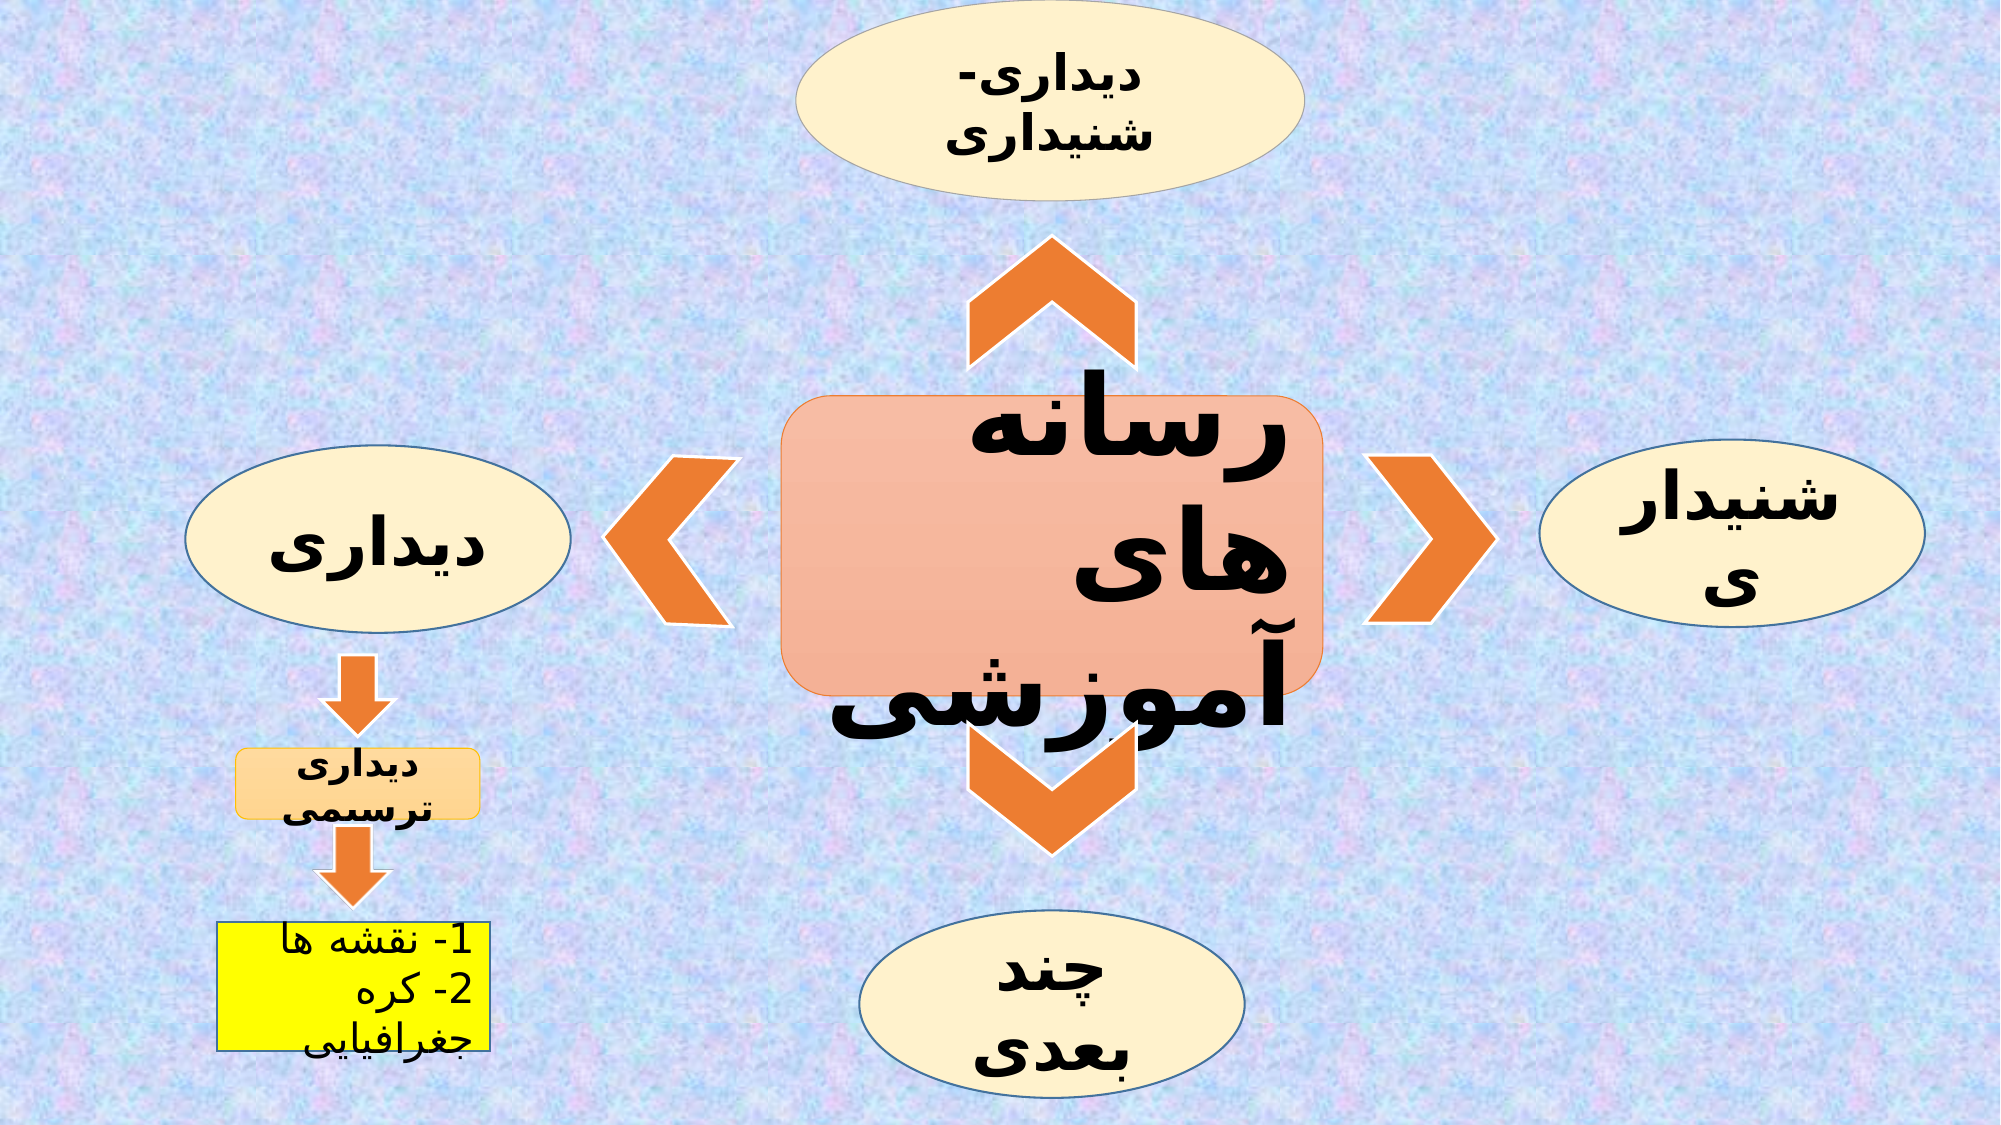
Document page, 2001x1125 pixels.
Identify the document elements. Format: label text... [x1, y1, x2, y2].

text_box دیداری [184, 444, 572, 634]
text_box دیداری- شنیداری [795, 0, 1306, 202]
text_box 1- نقشه ها 2- کره جغرافیایی [216, 921, 491, 1052]
text_box [317, 653, 399, 739]
text_box دیداری ترسیمی [235, 747, 481, 820]
text_box رسانه های آموزشی [780, 395, 1324, 697]
text_box [966, 719, 1138, 859]
text_box [600, 454, 743, 629]
text_box چند بعدی [858, 909, 1246, 1099]
text_box [1361, 453, 1500, 625]
text_box شنیداری [1538, 438, 1926, 629]
picture [0, 0, 2001, 1125]
text_box [966, 233, 1138, 372]
